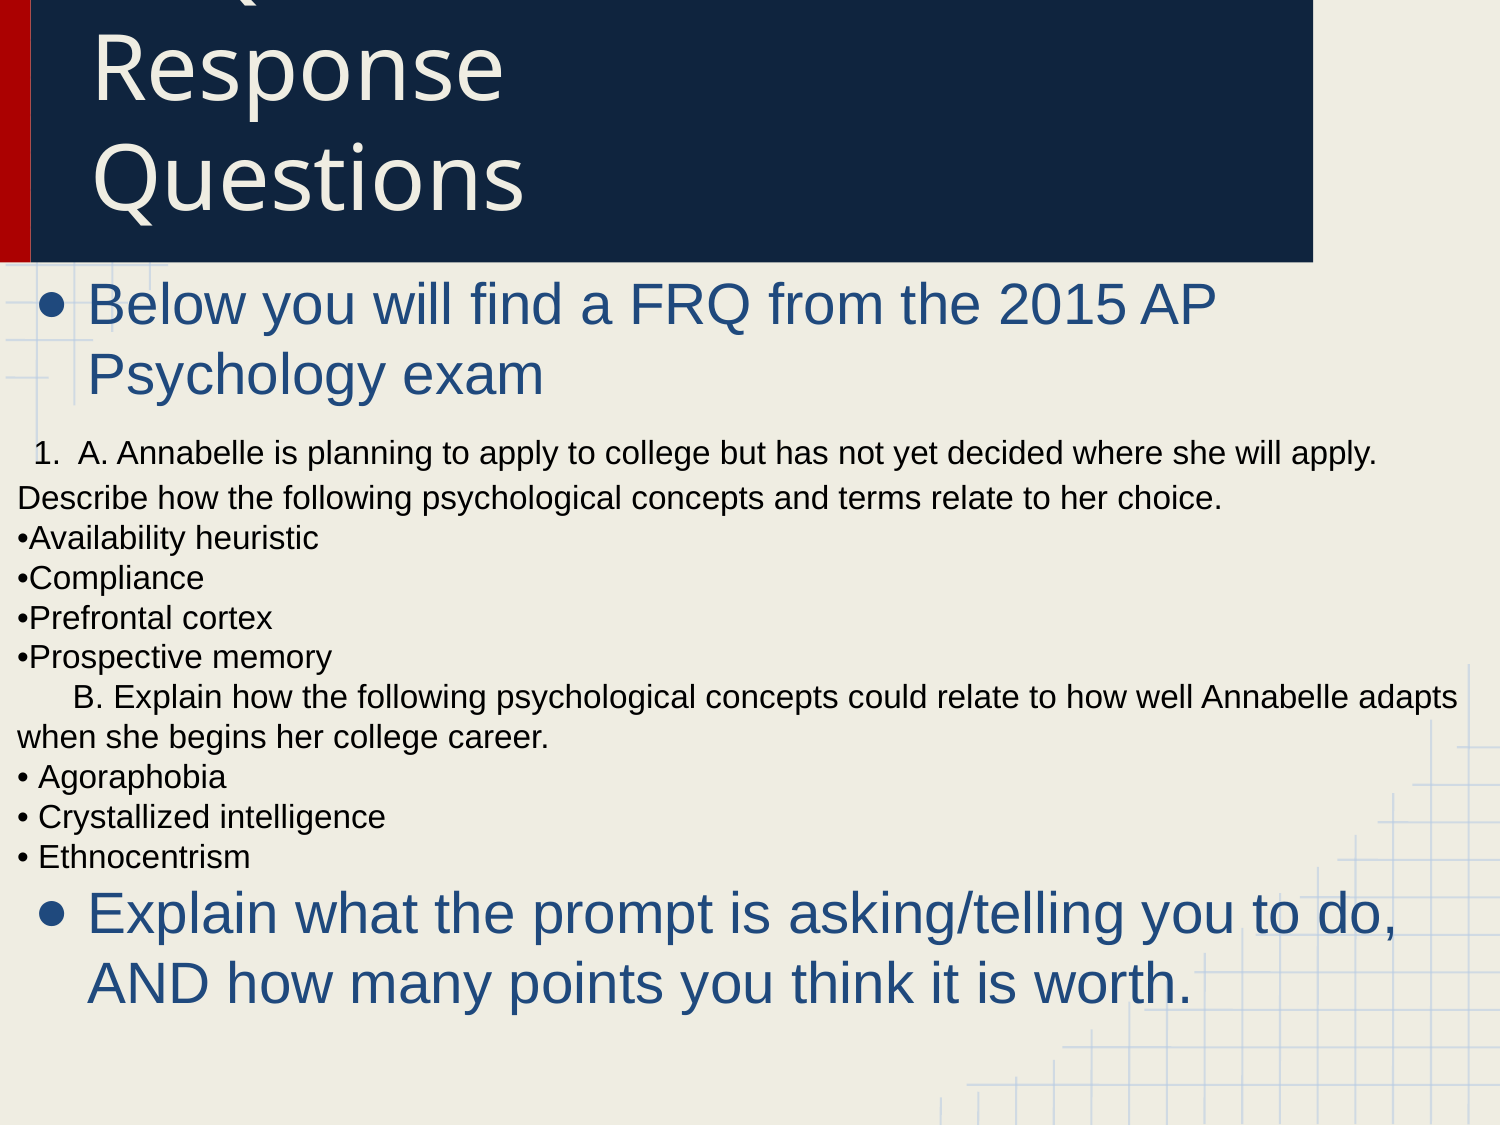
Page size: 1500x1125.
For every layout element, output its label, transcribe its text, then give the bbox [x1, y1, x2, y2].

title FRQs-Free Response Questions [75, 22, 973, 244]
list Below you will find a FRQ from the 2015 AP Psychology exam 1. A. Annabelle is planning to apply to college but has not yet decided where she will apply. Describe how the following psychological concepts and terms relate to her choice. •Availability heuristic •Compliance •Prefrontal cortex •Prospective memory B. Explain how the following psychological concepts could relate to how well Annabelle adapts when she begins her college career. • Agoraphobia • Crystallized intelligence • Ethnocentrism Explain what the prompt is asking/telling you to do, AND how many points you think it is worth. [2, 251, 1500, 1071]
